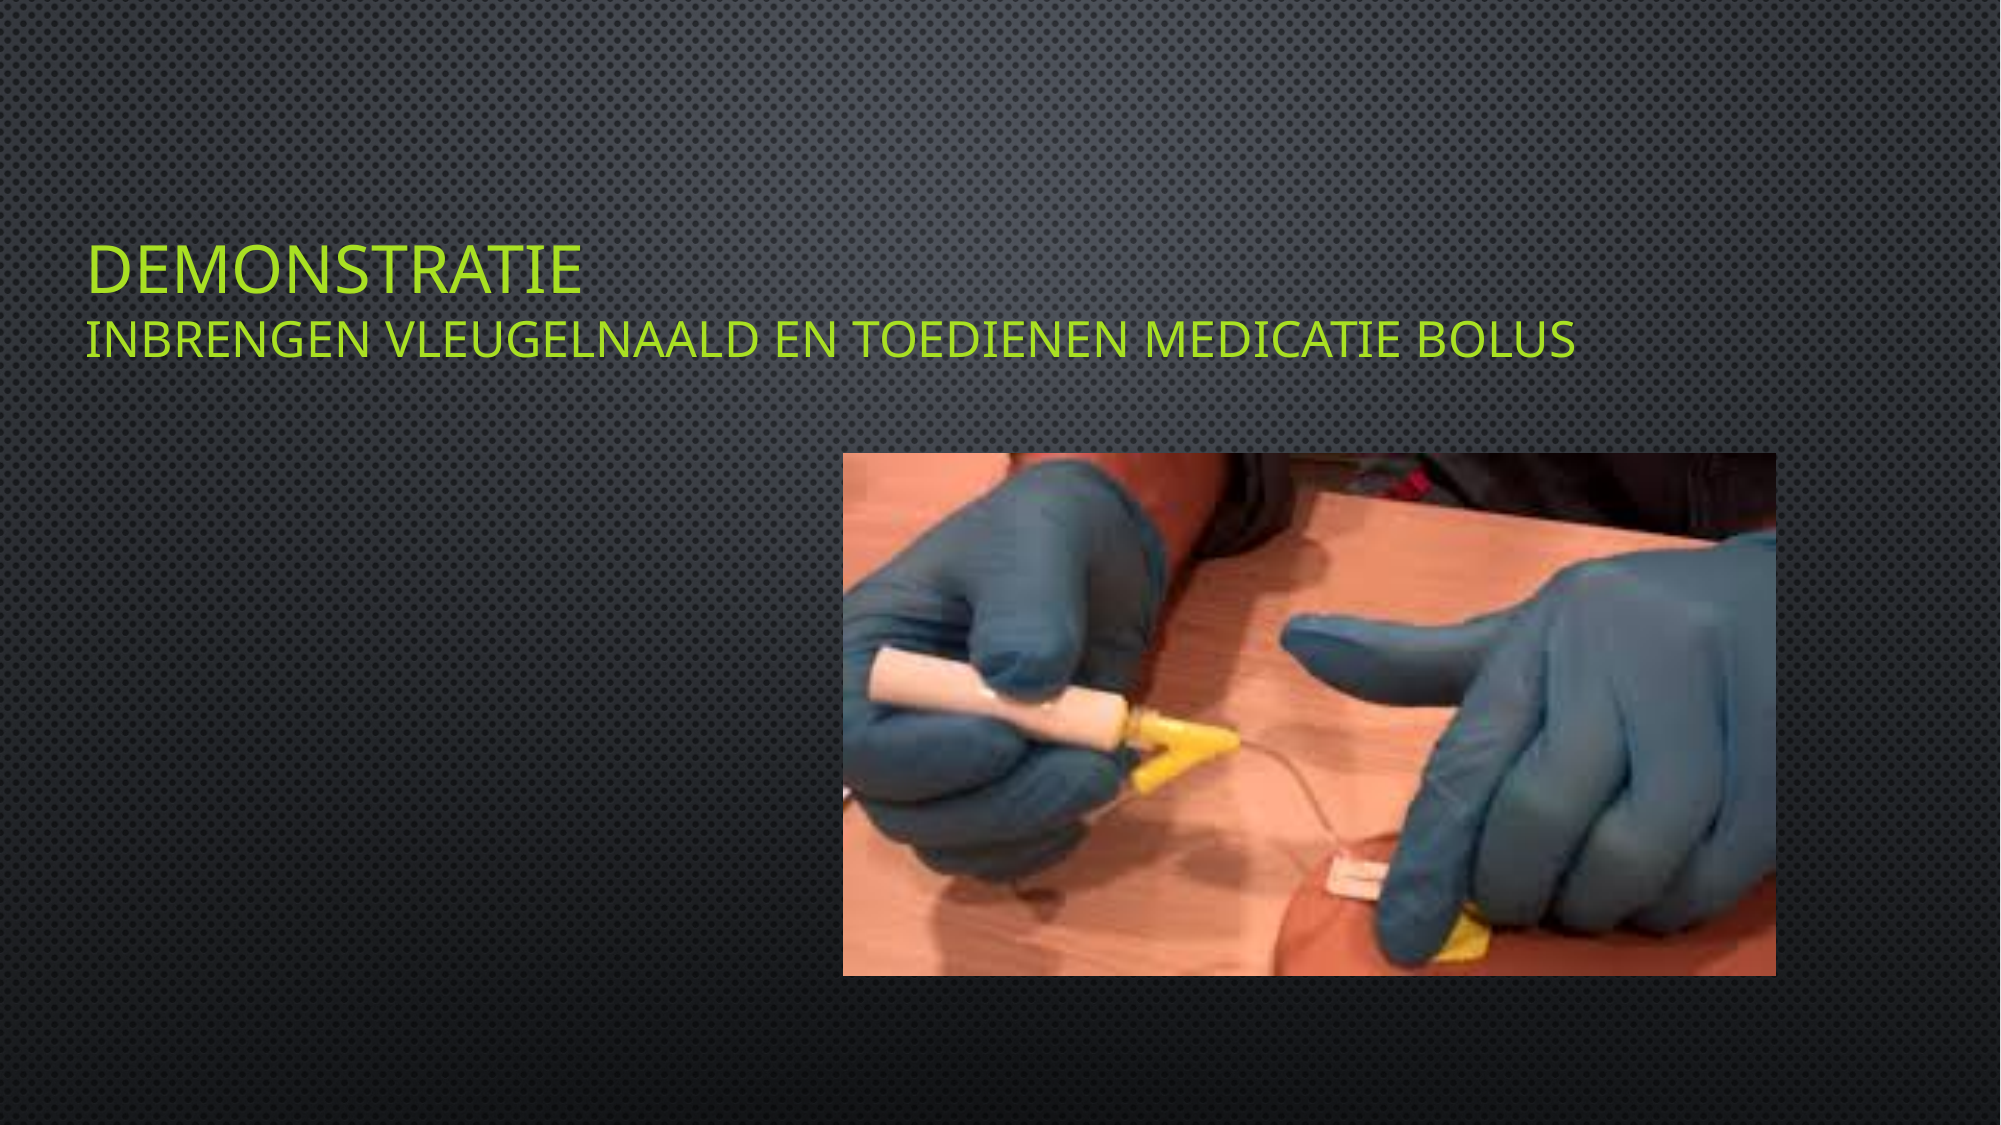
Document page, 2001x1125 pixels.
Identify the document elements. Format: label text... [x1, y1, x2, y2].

title Demonstratie inbrengen vleugelnaald en toedienen medicatie bolus [70, 140, 1696, 454]
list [842, 452, 1777, 976]
